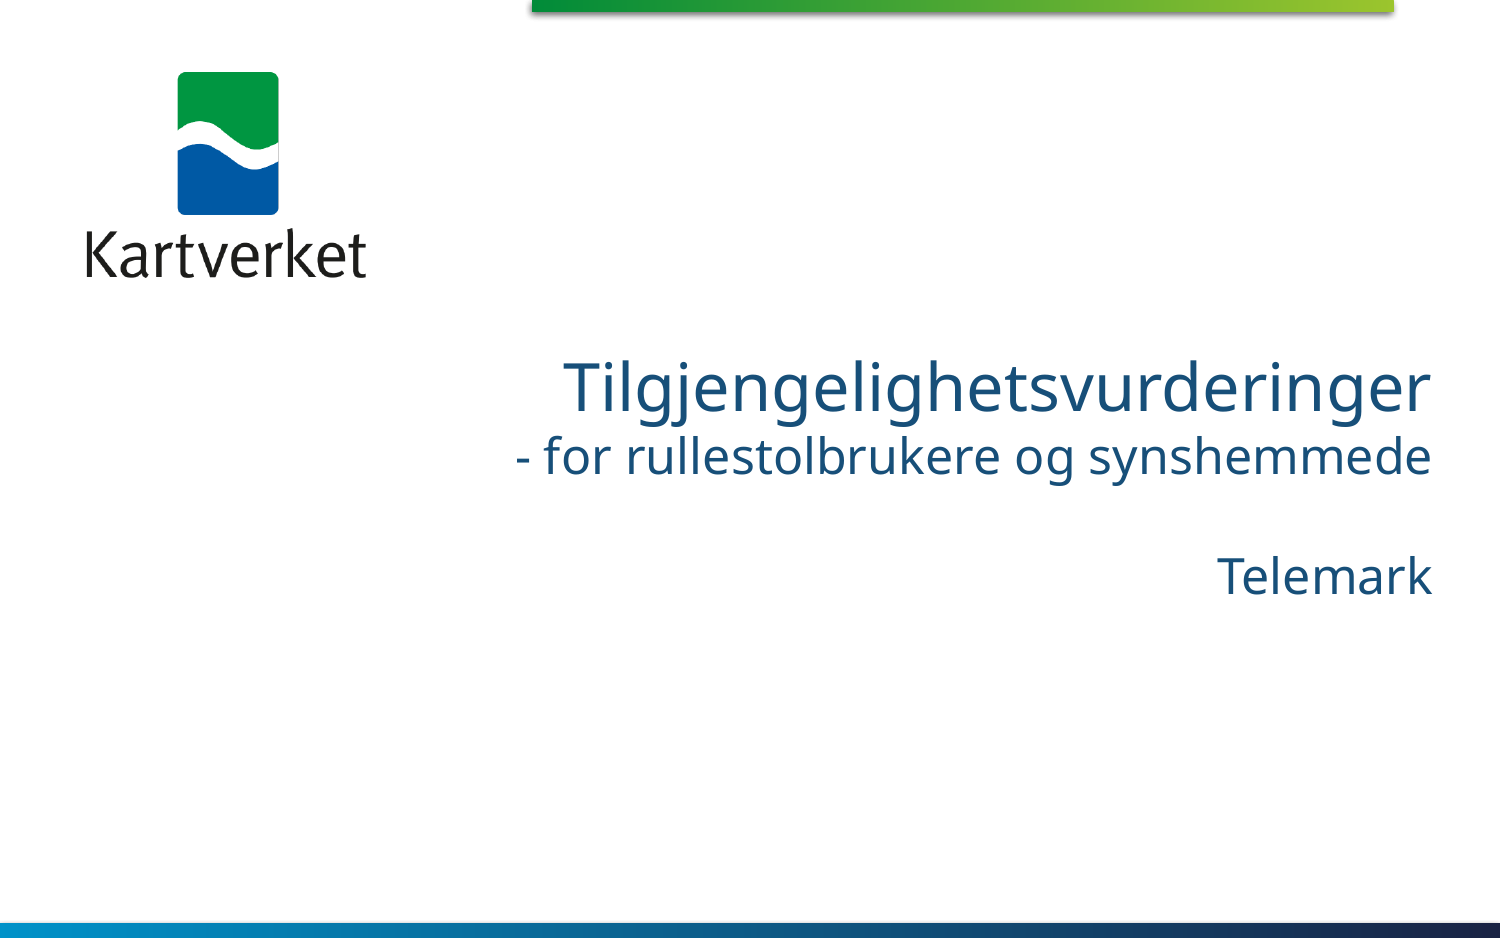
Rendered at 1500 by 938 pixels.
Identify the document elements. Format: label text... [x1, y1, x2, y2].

text_box Tilgjengelighetsvurderinger - for rullestolbrukere og synshemmede Telemark [66, 337, 1449, 613]
